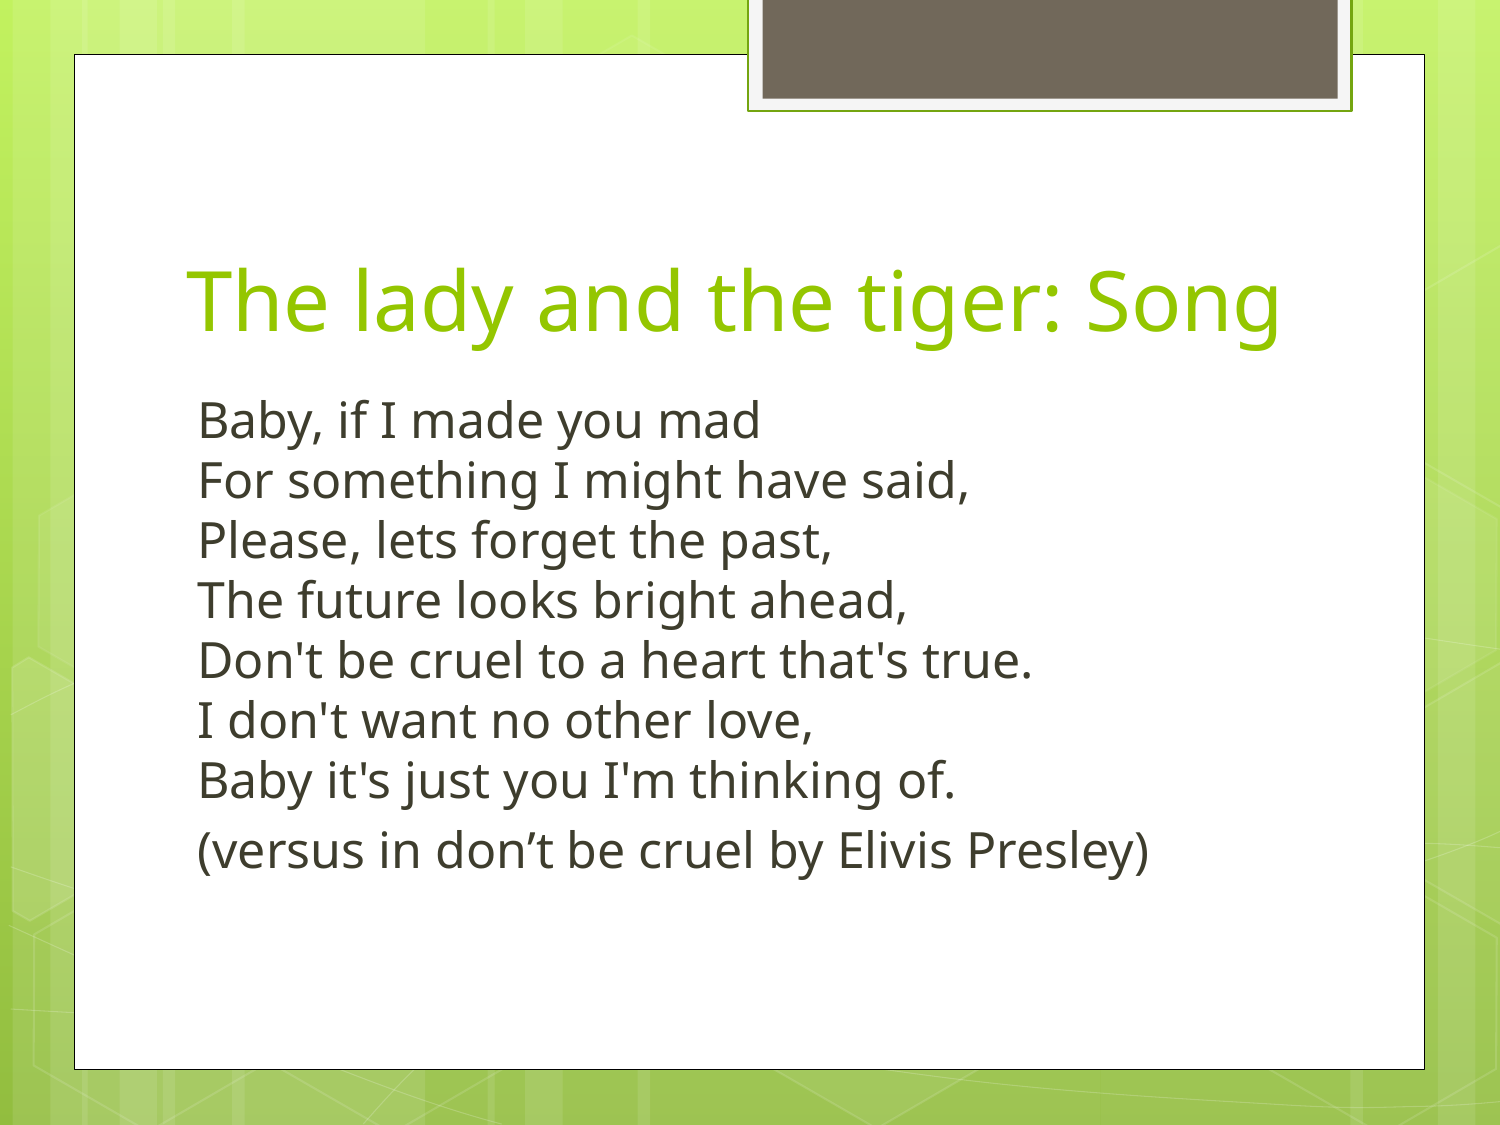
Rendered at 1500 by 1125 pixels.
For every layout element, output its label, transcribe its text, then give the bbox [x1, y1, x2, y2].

title The lady and the tiger: Song [171, 168, 1324, 357]
list Baby, if I made you mad For something I might have said, Please, lets forget the past, The future looks bright ahead, Don't be cruel to a heart that's true. I don't want no other love, Baby it's just you I'm thinking of. (versus in don’t be cruel by Elivis Presley) [171, 381, 1283, 957]
